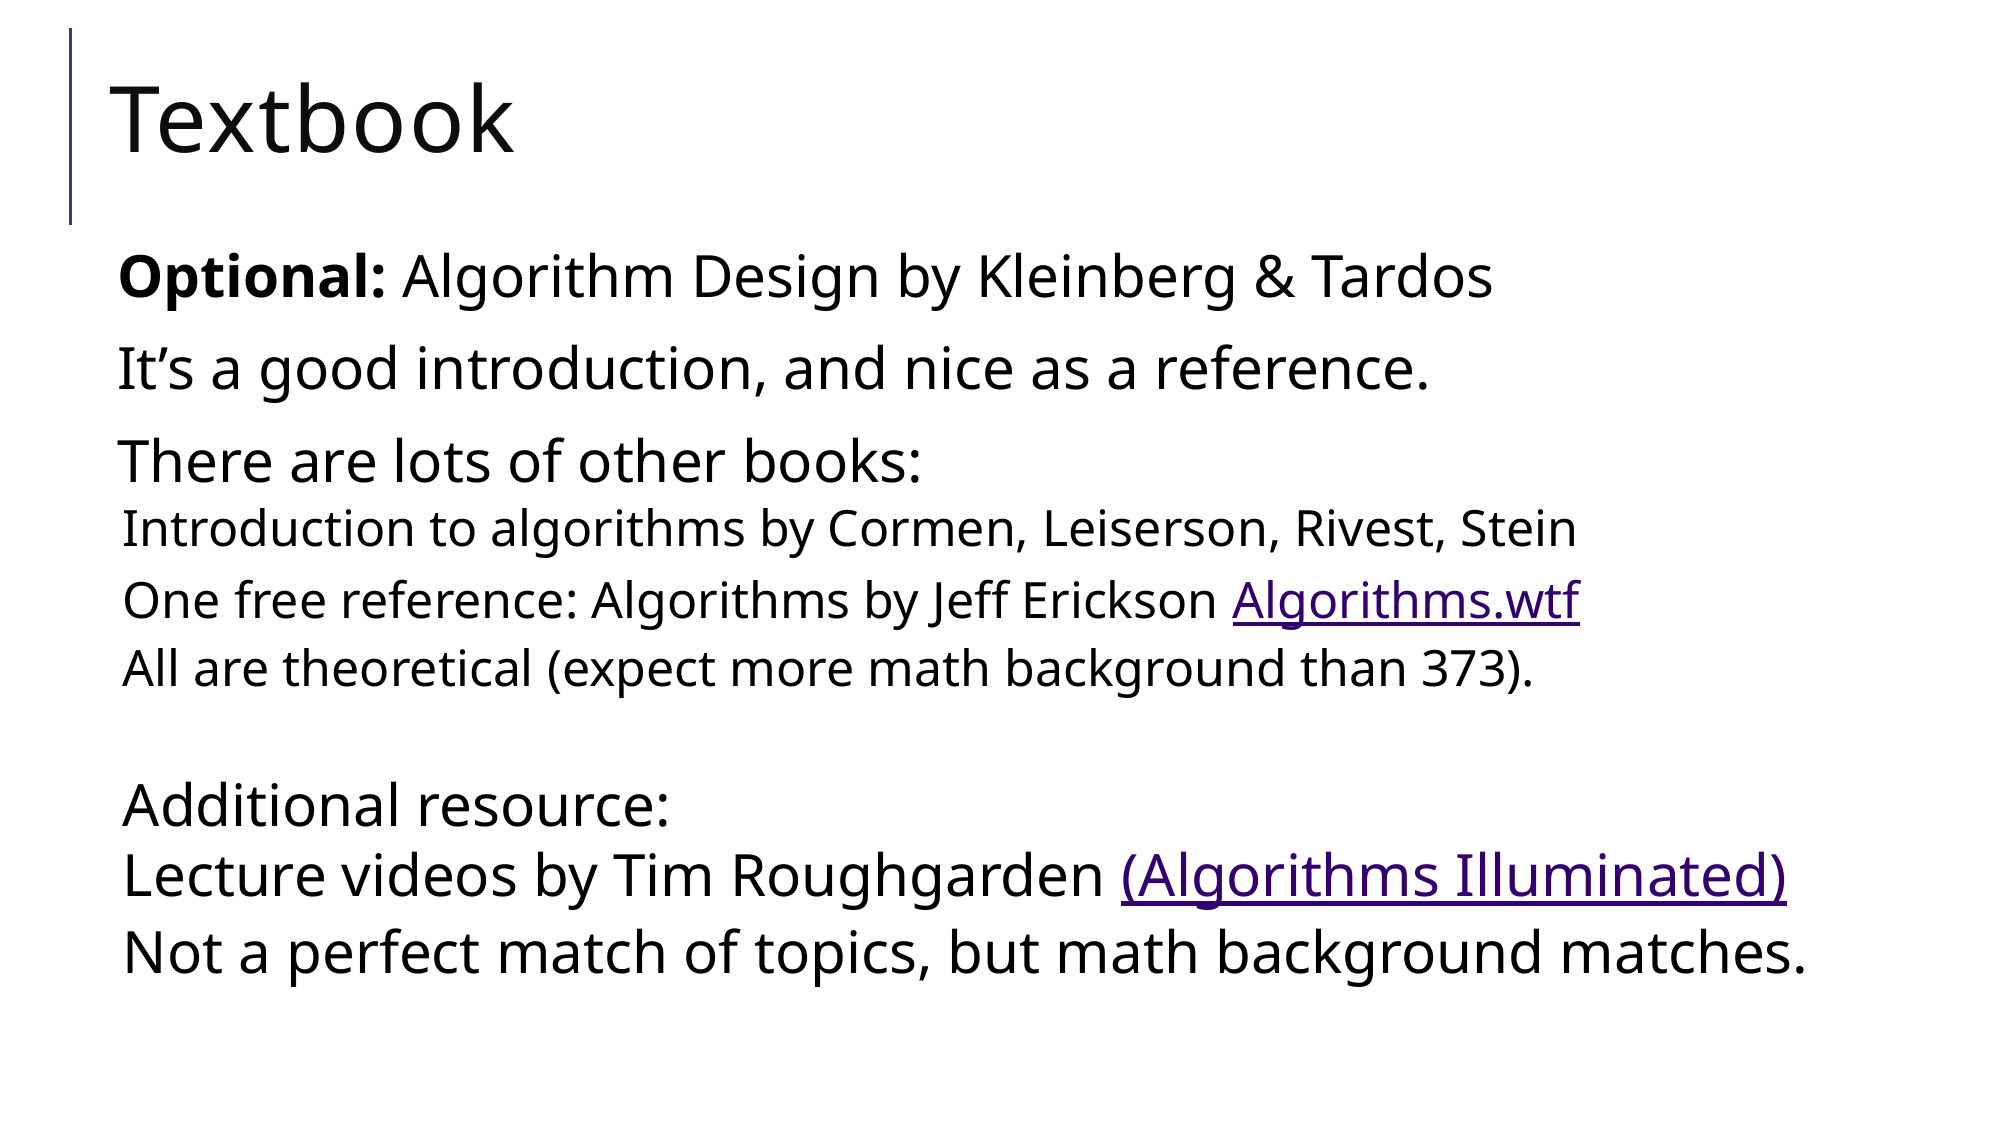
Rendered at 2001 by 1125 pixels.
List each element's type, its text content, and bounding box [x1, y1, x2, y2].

list Optional: Algorithm Design by Kleinberg & Tardos It’s a good introduction, and nice as a reference. There are lots of other books: Introduction to algorithms by Cormen, Leiserson, Rivest, Stein One free reference: Algorithms by Jeff Erickson Algorithms.wtf All are theoretical (expect more math background than 373). Additional resource: Lecture videos by Tim Roughgarden (Algorithms Illuminated) Not a perfect match of topics, but math background matches. [94, 240, 1930, 1035]
title Textbook [94, 43, 1930, 210]
